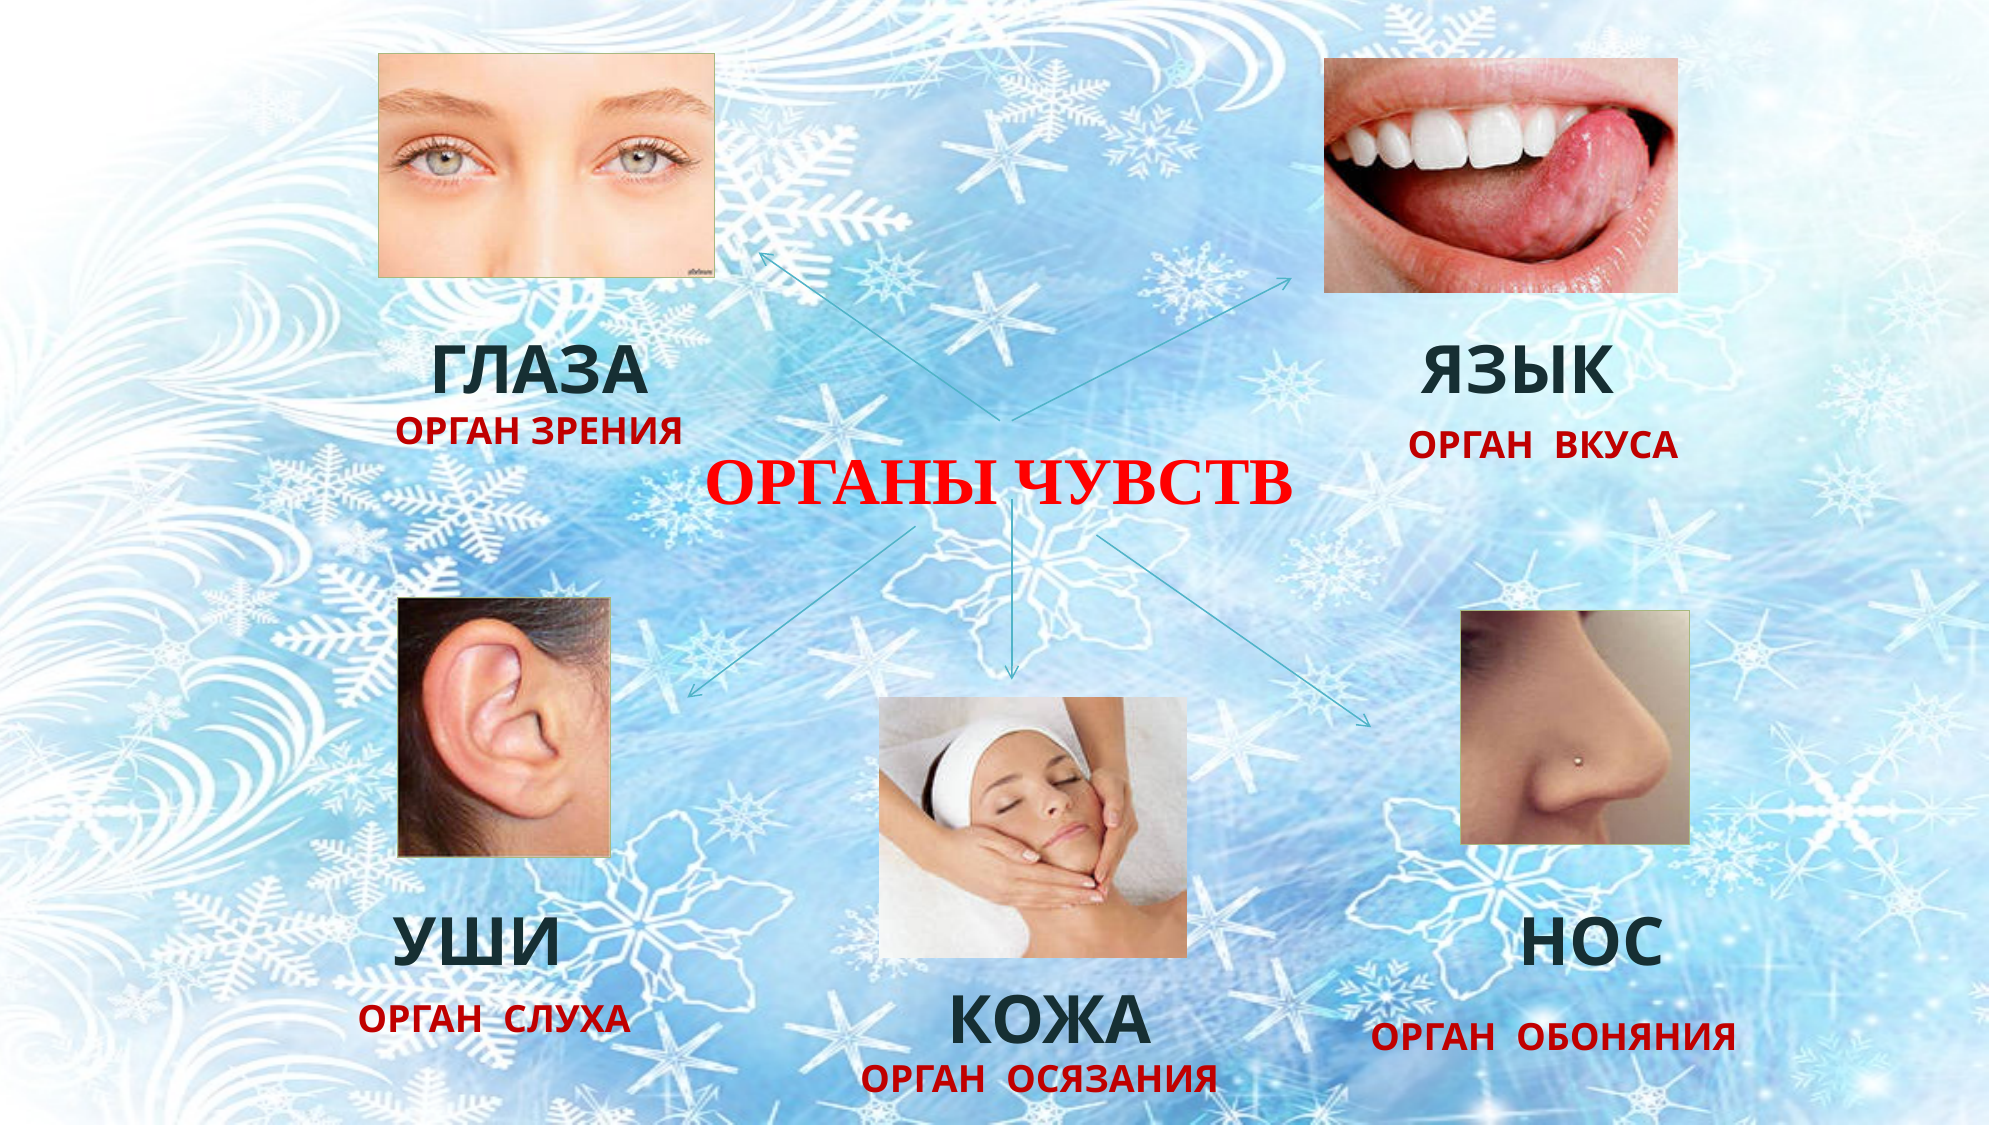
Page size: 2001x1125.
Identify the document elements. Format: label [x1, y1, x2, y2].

text_box [758, 252, 1001, 421]
text_box [687, 525, 916, 698]
picture [0, 0, 1989, 1125]
text_box [1011, 277, 1293, 421]
text_box [1096, 534, 1372, 728]
